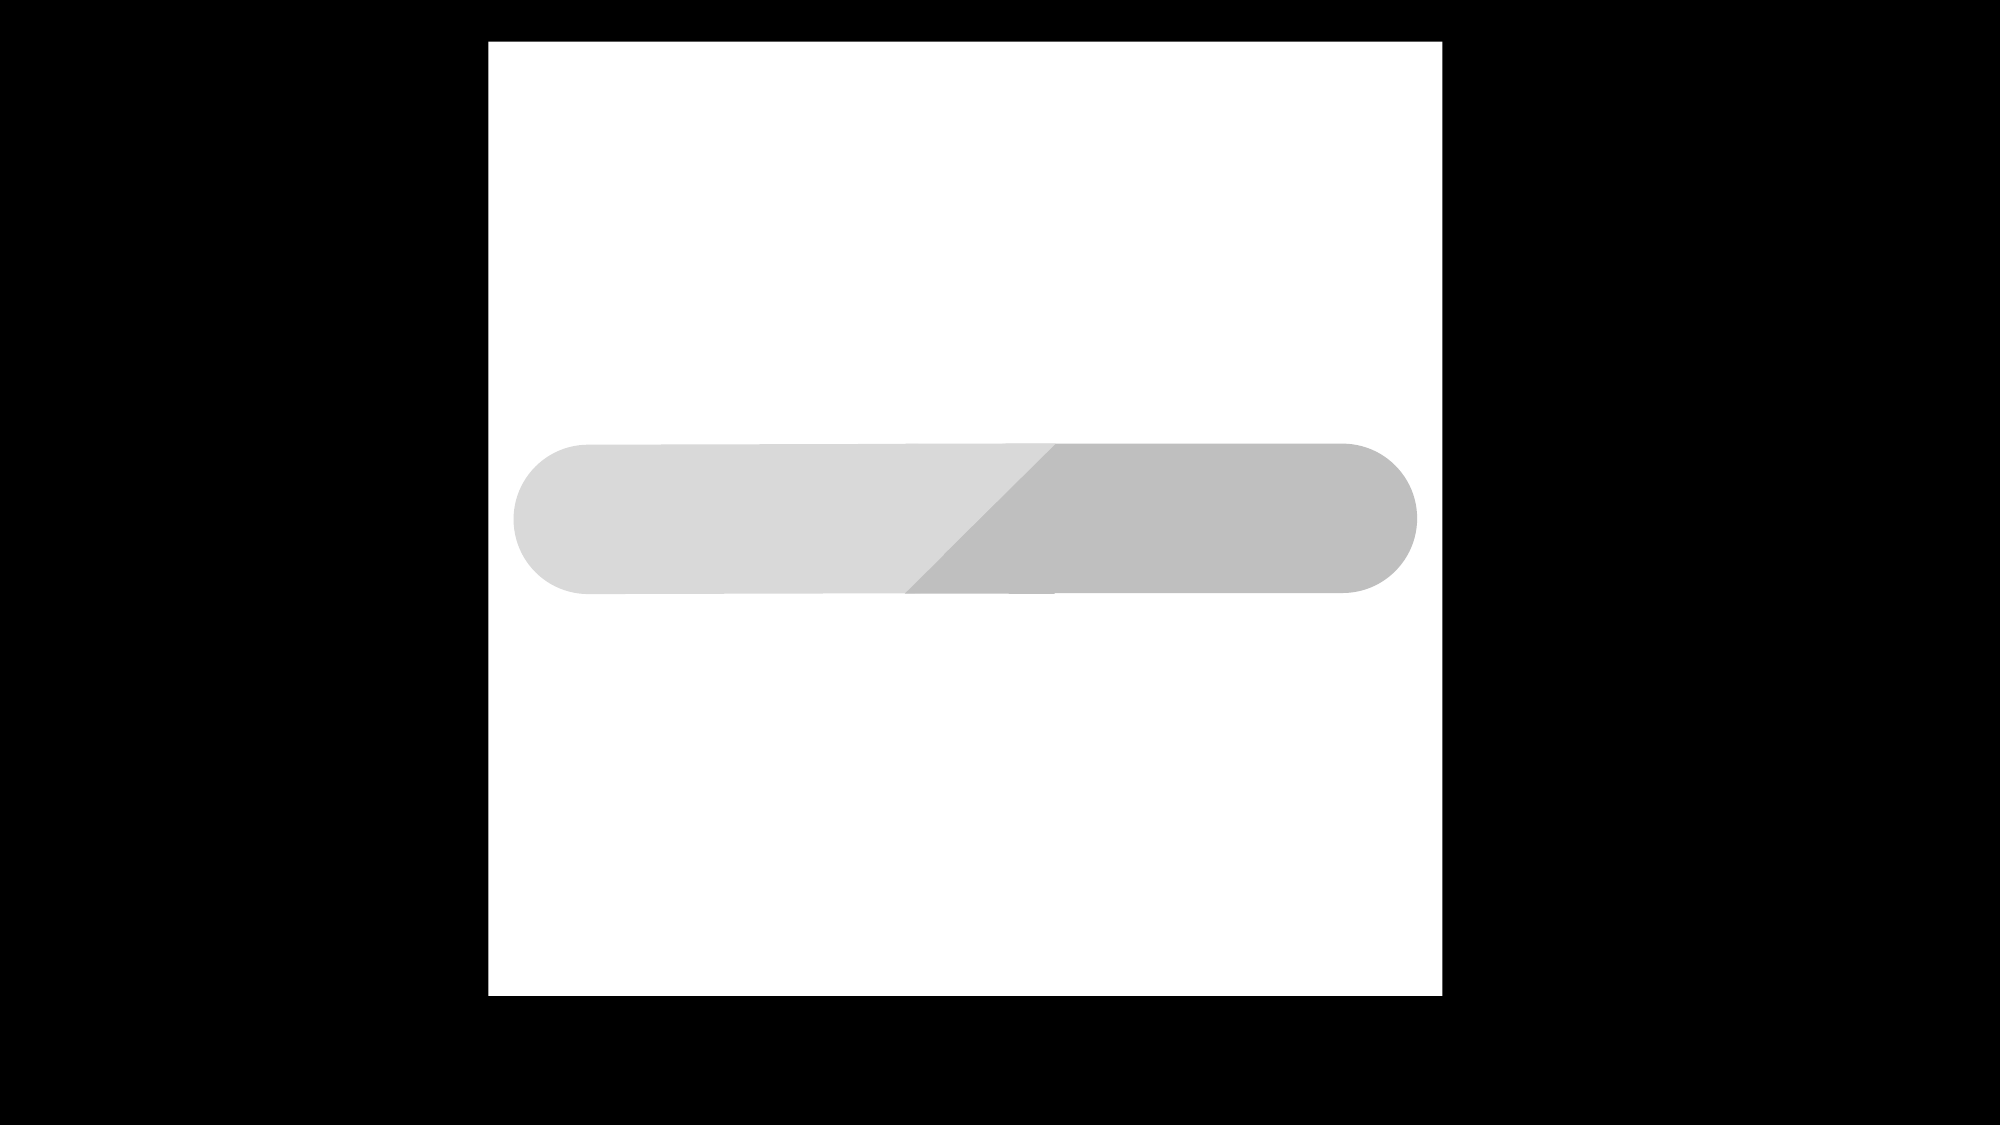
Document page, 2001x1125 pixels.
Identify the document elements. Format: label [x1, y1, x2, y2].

text_box [513, 443, 905, 594]
text_box [487, 41, 1443, 997]
text_box [1056, 443, 1418, 594]
text_box [905, 443, 1056, 594]
